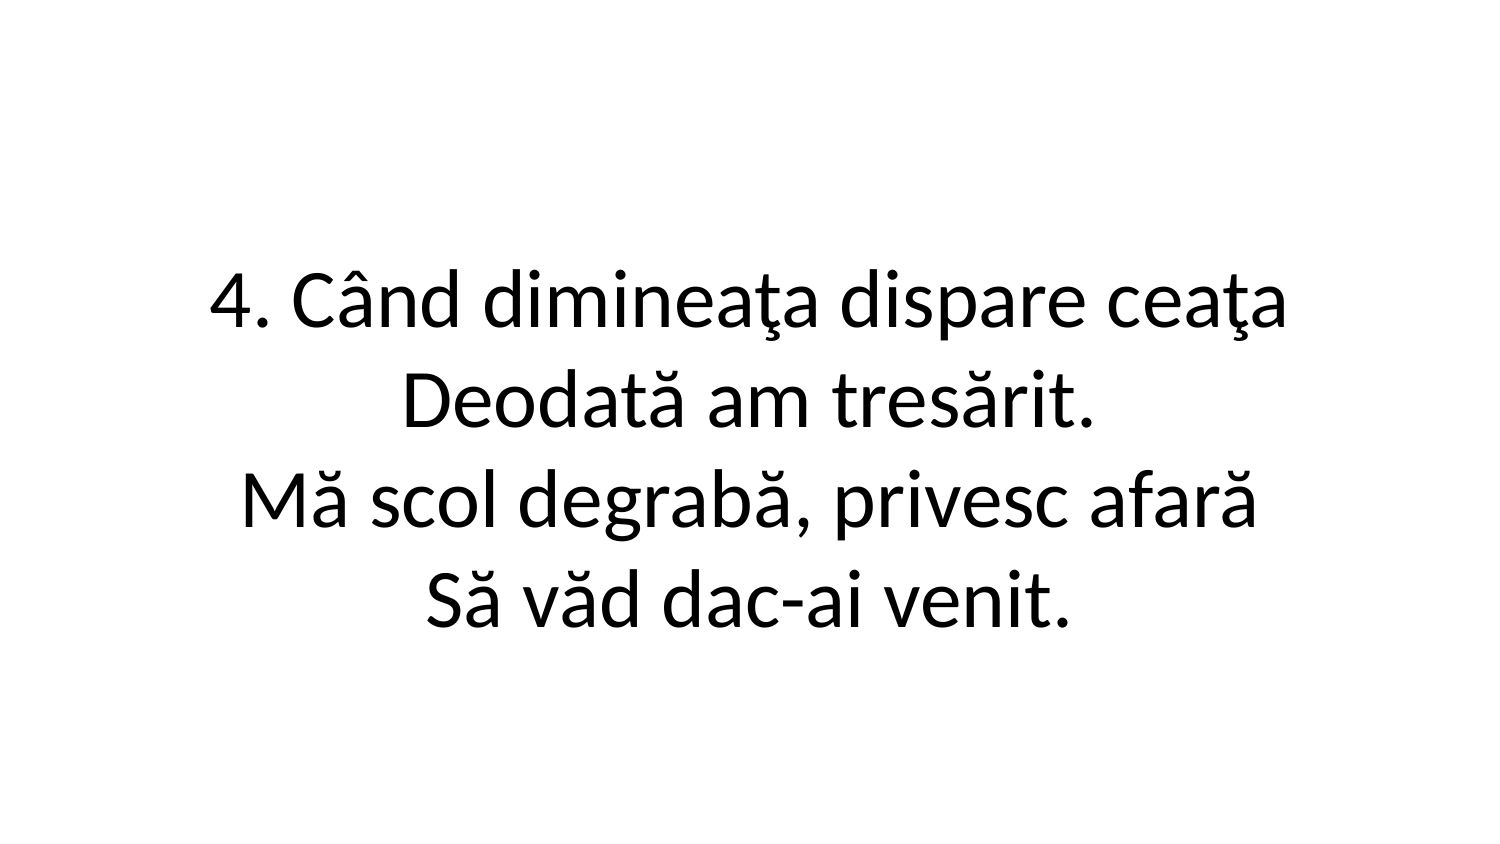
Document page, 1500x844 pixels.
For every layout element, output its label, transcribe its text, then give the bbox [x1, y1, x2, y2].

text_box 4. Când dimineaţa dispare ceaţa Deodată am tresărit. Mă scol degrabă, privesc afară Să văd dac-ai venit. [194, 192, 1306, 652]
